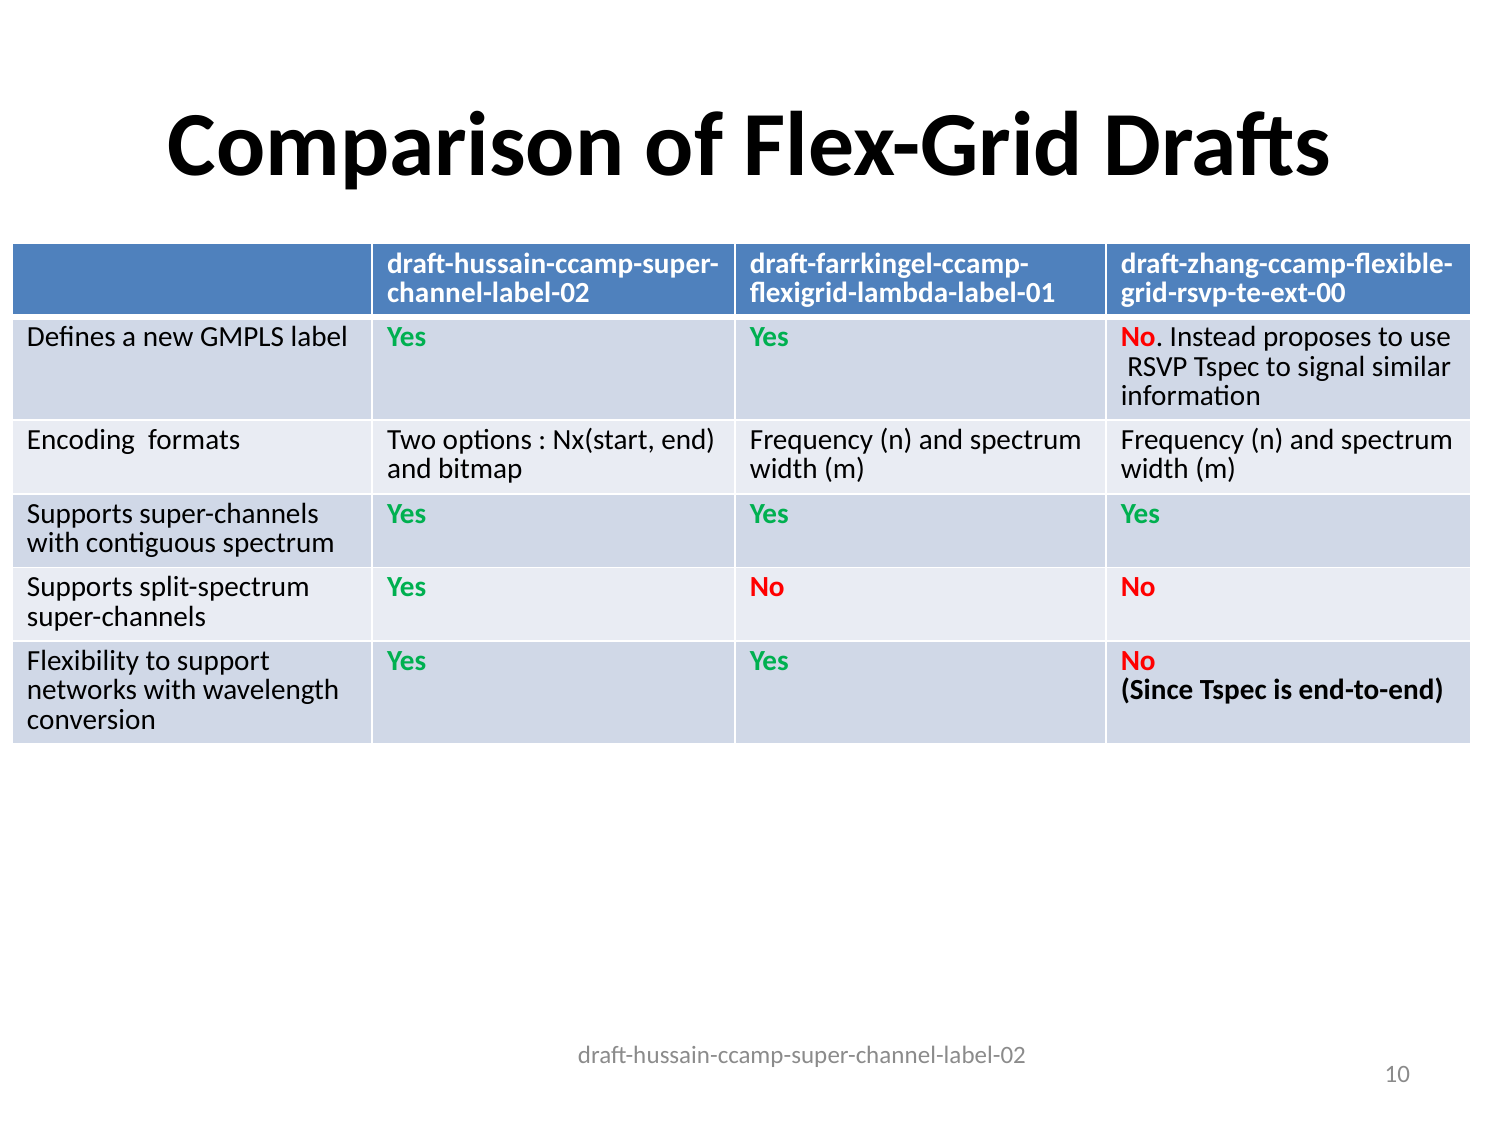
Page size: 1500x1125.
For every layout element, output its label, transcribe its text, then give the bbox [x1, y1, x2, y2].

table_cell Supports super-channels with contiguous spectrum [13, 495, 371, 567]
table_cell Supports split-spectrum super-channels [13, 568, 371, 640]
title Comparison of Flex-Grid Drafts [0, 45, 1500, 233]
table_cell No (Since Tspec is end-to-end) [1107, 642, 1470, 743]
table_cell Yes [373, 320, 734, 419]
table_cell No. Instead proposes to use RSVP Tspec to signal similar information [1107, 320, 1470, 419]
table_cell Yes [373, 568, 734, 640]
slide_number 10 [1074, 1042, 1425, 1103]
table_cell Defines a new GMPLS label [13, 320, 371, 419]
table_header draft-farrkingel-ccamp-flexigrid-lambda-label-01 [736, 244, 1105, 314]
table_cell Yes [1107, 495, 1470, 567]
table_cell Yes [373, 495, 734, 567]
table_cell Encoding formats [13, 421, 371, 493]
table_cell Flexibility to support networks with wavelength conversion [13, 642, 371, 743]
table_cell No [1107, 568, 1470, 640]
table_cell Frequency (n) and spectrum width (m) [736, 421, 1105, 493]
footer draft-hussain-ccamp-super-channel-label-02 [512, 1042, 1074, 1094]
table_header draft-hussain-ccamp-super-channel-label-02 [373, 244, 734, 314]
table_header [13, 244, 371, 314]
table_cell Yes [736, 495, 1105, 567]
table_cell Yes [373, 642, 734, 743]
table_cell Yes [736, 320, 1105, 419]
table_cell Frequency (n) and spectrum width (m) [1107, 421, 1470, 493]
table_cell Yes [736, 642, 1105, 743]
table_header draft-zhang-ccamp-flexible-grid-rsvp-te-ext-00 [1107, 244, 1470, 314]
table_cell Two options : Nx(start, end) and bitmap [373, 421, 734, 493]
table_cell No [736, 568, 1105, 640]
